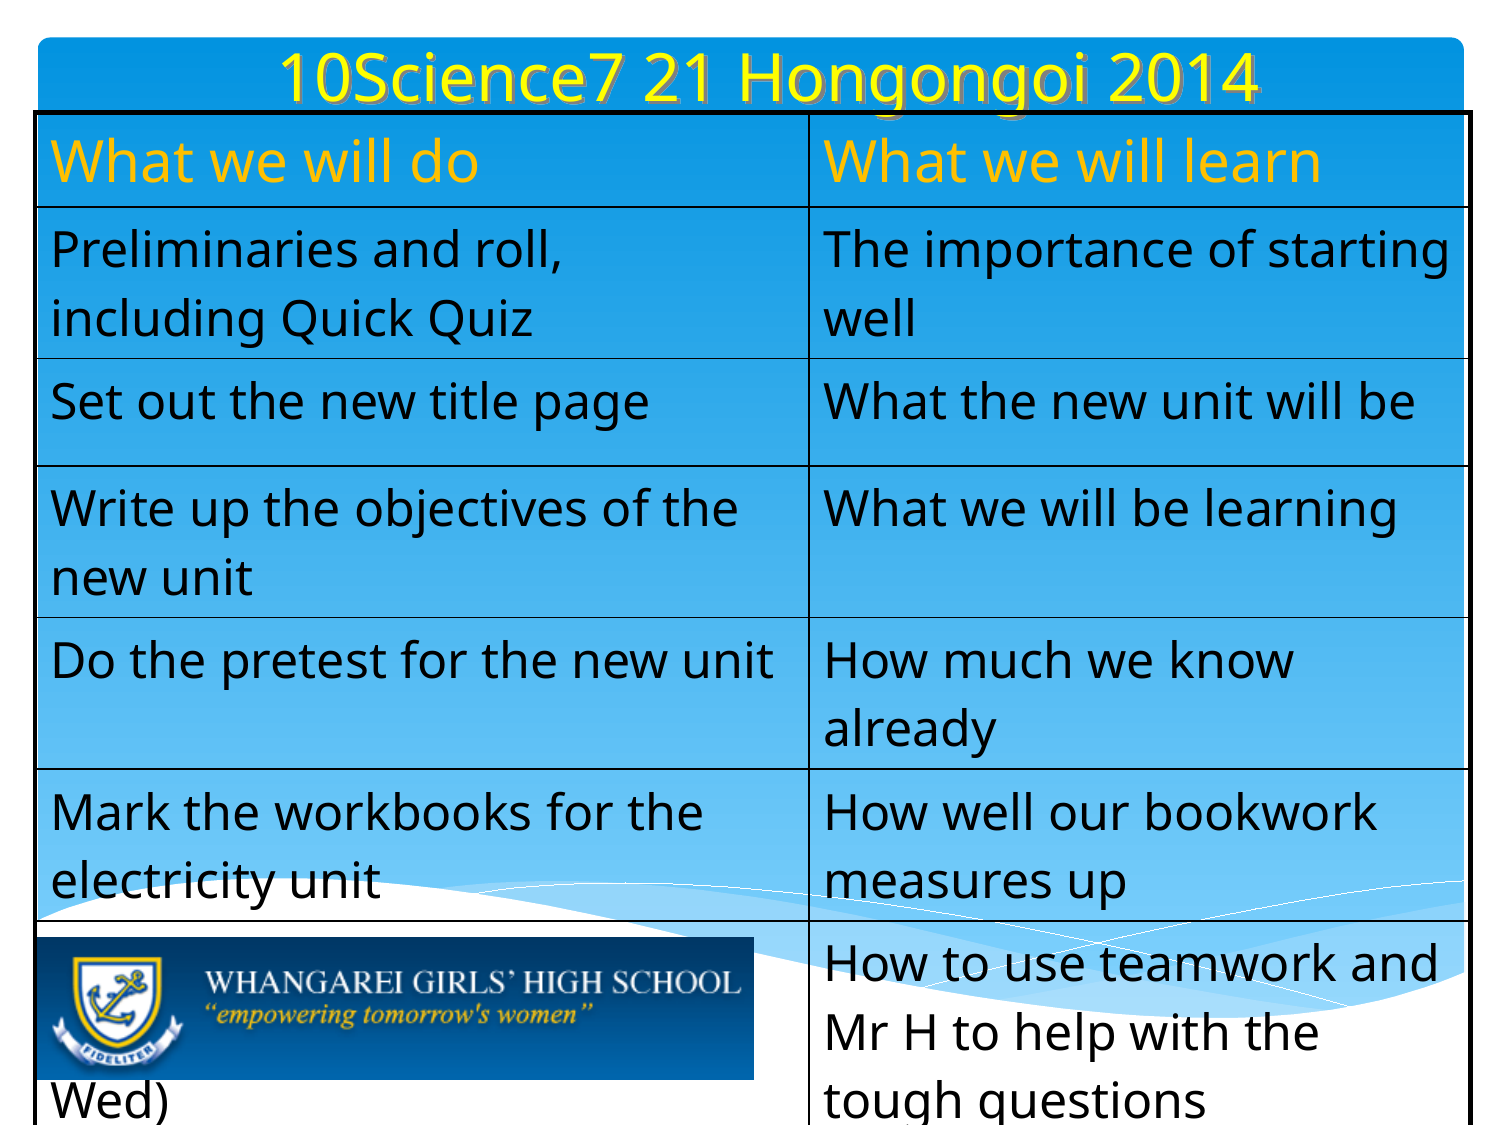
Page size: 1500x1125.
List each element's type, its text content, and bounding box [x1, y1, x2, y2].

table_header What we will learn [810, 115, 1468, 206]
table_cell Mark the workbooks for the electricity unit [37, 770, 808, 920]
table_cell How much we know already [810, 618, 1468, 768]
table_cell Do the pretest for the new unit [37, 618, 808, 768]
table_cell Have some HRT for the tough questions in the Scipad (for Wed) [37, 922, 808, 1125]
table_cell How to use teamwork and Mr H to help with the tough questions [810, 922, 1468, 1125]
table_cell How well our bookwork measures up [810, 770, 1468, 920]
table_cell Write up the objectives of the new unit [37, 467, 808, 617]
table_cell Preliminaries and roll, including Quick Quiz [37, 208, 808, 358]
table_cell What we will be learning [810, 467, 1468, 617]
text_box 10Science7 21 Hongongoi 2014 [162, 24, 1375, 110]
picture [37, 937, 754, 1080]
table_header What we will do [37, 115, 808, 206]
table_cell The importance of starting well [810, 208, 1468, 358]
table_cell Set out the new title page [37, 359, 808, 465]
table_cell What the new unit will be [810, 359, 1468, 465]
